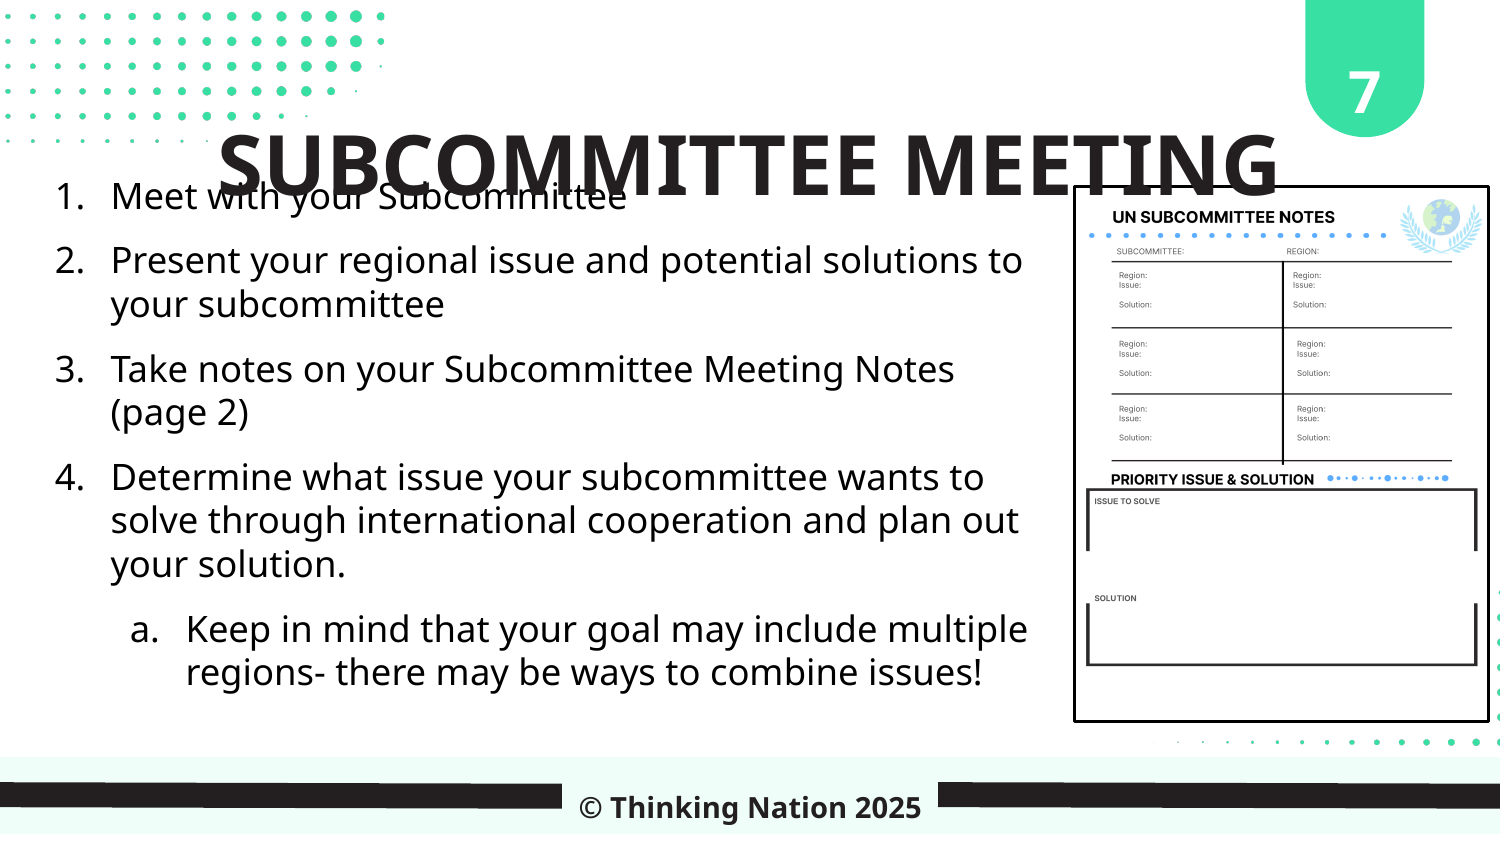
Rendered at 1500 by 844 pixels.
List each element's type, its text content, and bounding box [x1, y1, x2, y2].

text_box [0, 0, 385, 144]
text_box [0, 756, 1500, 835]
text_box Meet with your Subcommittee Present your regional issue and potential solutions to your subcommittee Take notes on your Subcommittee Meeting Notes (page 2) Determine what issue your subcommittee wants to solve through international cooperation and plan out your solution. Keep in mind that your goal may include multiple regions- there may be ways to combine issues! [35, 172, 1039, 694]
picture [1075, 188, 1488, 721]
text_box [1128, 590, 1500, 755]
text_box SUBCOMMITTEE MEETING [209, 71, 1291, 212]
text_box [1300, 0, 1430, 138]
